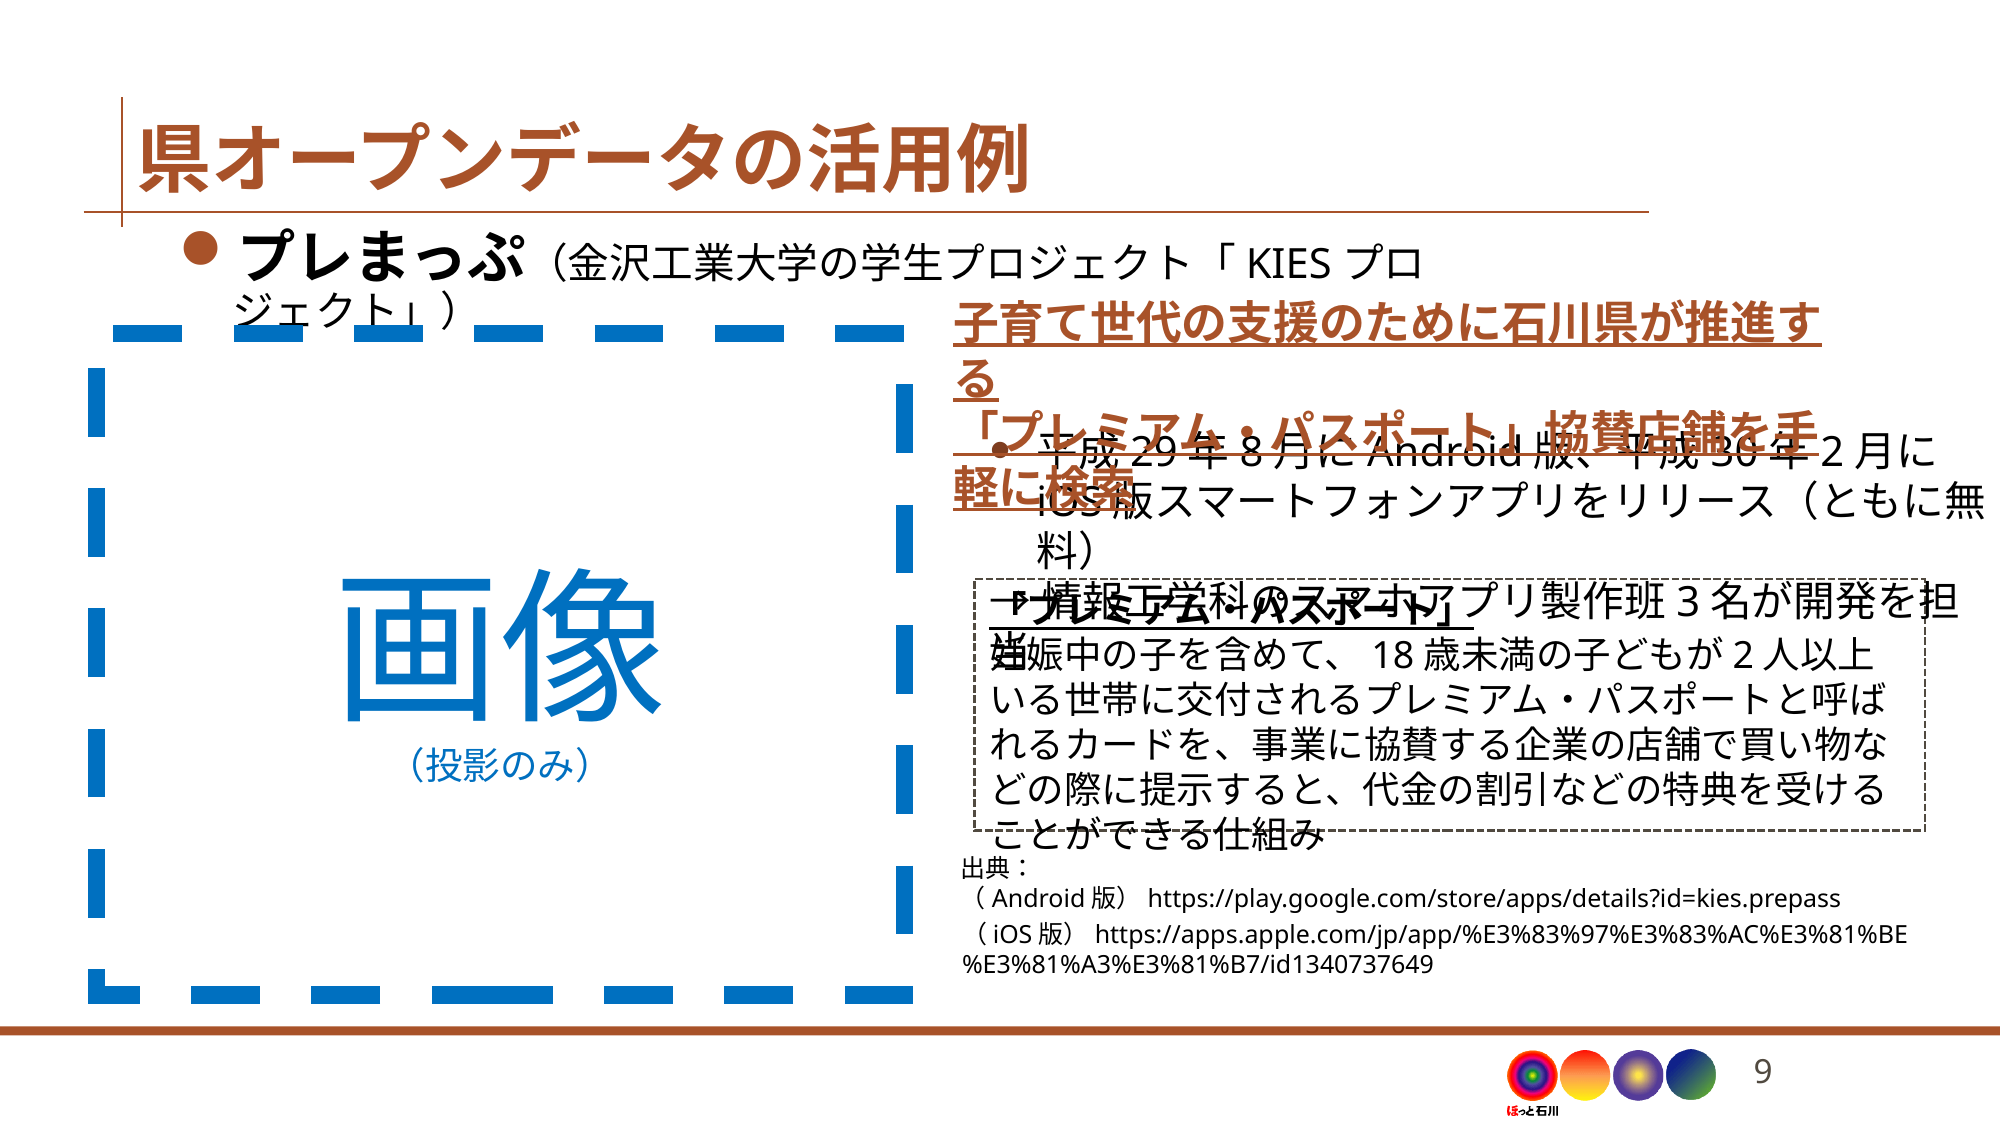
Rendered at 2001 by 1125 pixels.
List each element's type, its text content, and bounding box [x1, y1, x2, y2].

list プレまっぷ（⾦沢⼯業⼤学の学生プロジェクト「KIESプロジェクト」） [163, 220, 1462, 1012]
text_box 画像 （投影のみ） [96, 332, 905, 996]
text_box ⼦育て世代の⽀援のために⽯川県が推進する 「プレミアム・パスポート」協賛店舗を⼿軽に検索 [938, 286, 1876, 439]
text_box 平成29年8⽉にAndroid版、平成30年2月に iOS版スマートフォンアプリをリリース（ともに無料） →情報工学科のスマホアプリ製作班3名が開発を担当 [974, 417, 2000, 599]
slide_number 8 [1672, 1053, 1788, 1093]
title 県オープンデータの活用例 [121, 62, 1644, 211]
picture [1507, 1049, 1716, 1116]
text_box 「プレミアム・パスポート」 妊娠中の子を含めて、18歳未満の子どもが2人以上いる世帯に交付されるプレミアム・パスポートと呼ばれるカードを、事業に協賛する企業の店舗で買い物などの際に提示すると、代金の割引などの特典を受けることができる仕組み [974, 599, 1926, 832]
text_box （iOS版）https://apps.apple.com/jp/app/%E3%83%97%E3%83%AC%E3%81%BE%E3%81%A3%E3%81%B7/id1340737649 [947, 920, 1978, 986]
text_box 出典： （Android版）https://play.google.com/store/apps/details?id=kies.prepass [946, 845, 2000, 920]
